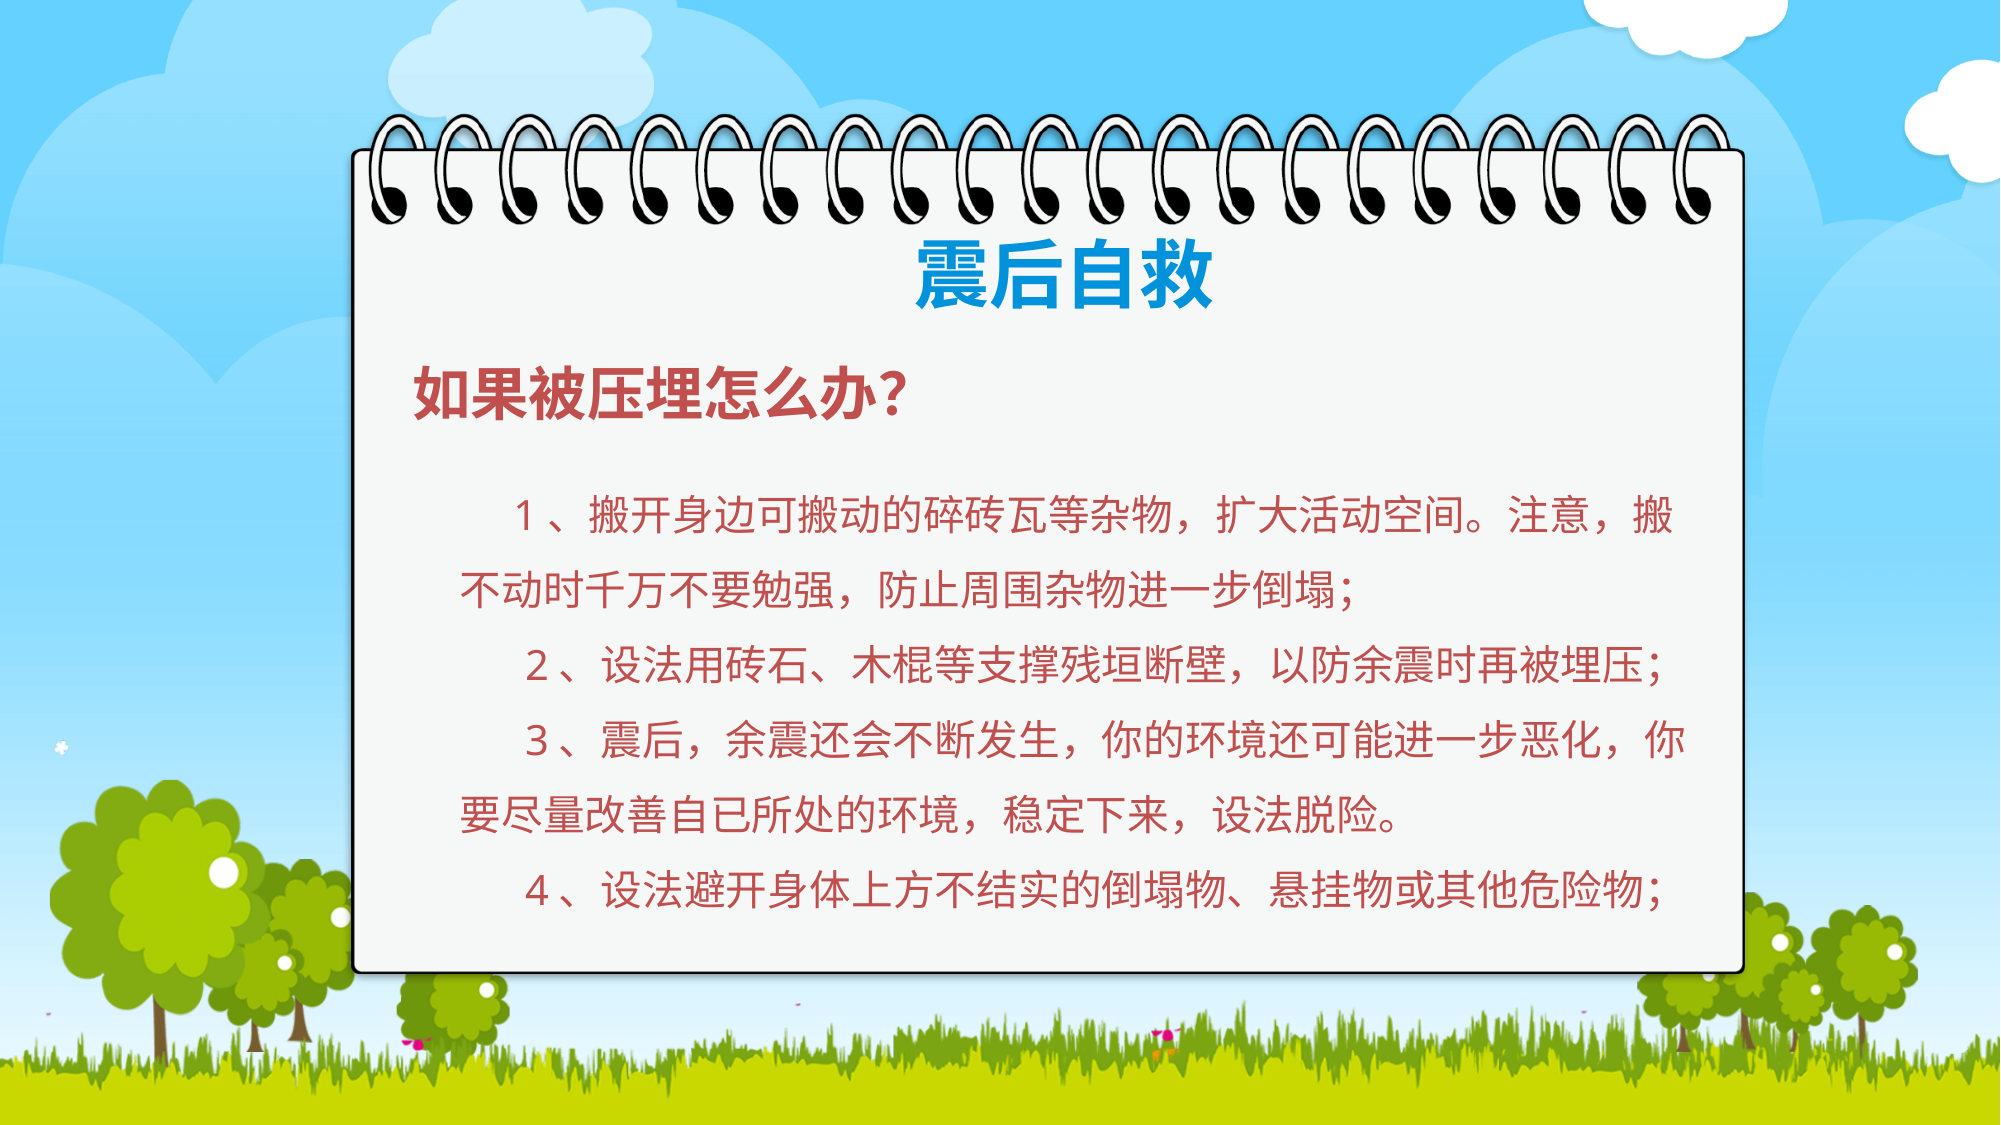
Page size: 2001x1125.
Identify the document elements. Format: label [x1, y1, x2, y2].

picture [0, 0, 2000, 1125]
text_box [350, 113, 1745, 974]
